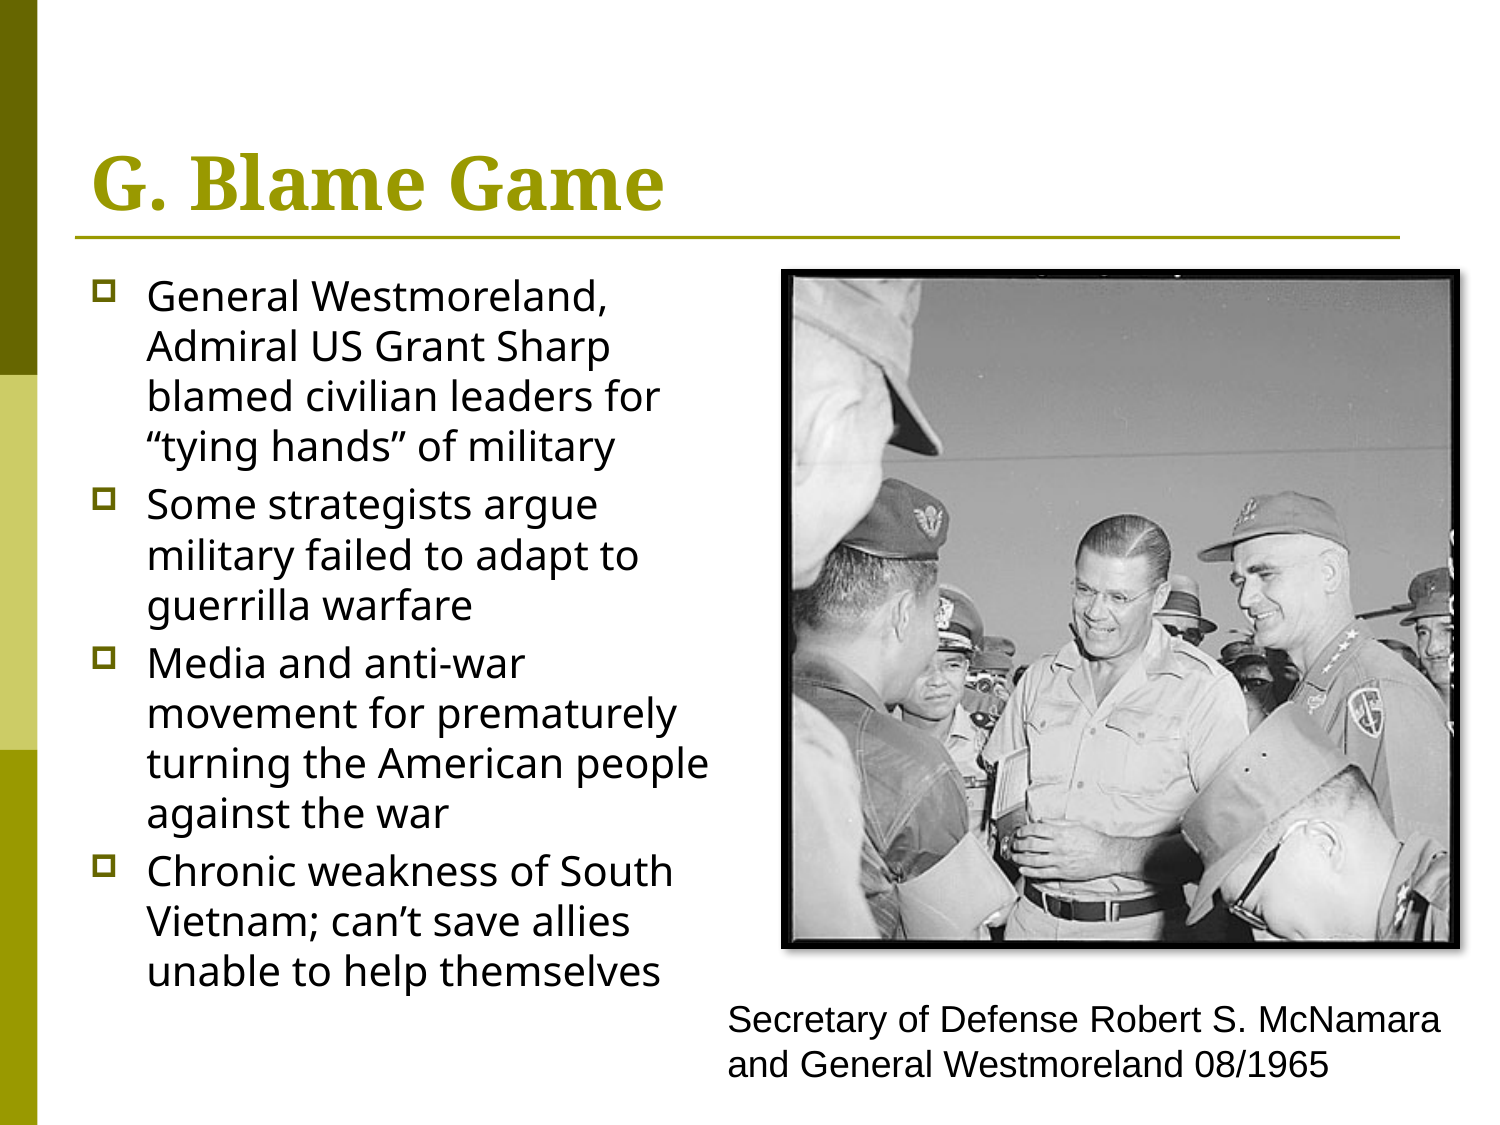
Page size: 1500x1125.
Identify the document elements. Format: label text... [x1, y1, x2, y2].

picture [787, 274, 1455, 944]
list General Westmoreland, Admiral US Grant Sharp blamed civilian leaders for “tying hands” of military Some strategists argue military failed to adapt to guerrilla warfare Media and anti-war movement for prematurely turning the American people against the war Chronic weakness of South Vietnam; can’t save allies unable to help themselves [74, 262, 738, 1088]
text_box Secretary of Defense Robert S. McNamara and General Westmoreland 08/1965 [712, 987, 1463, 1093]
title G. Blame Game [74, 45, 1426, 233]
